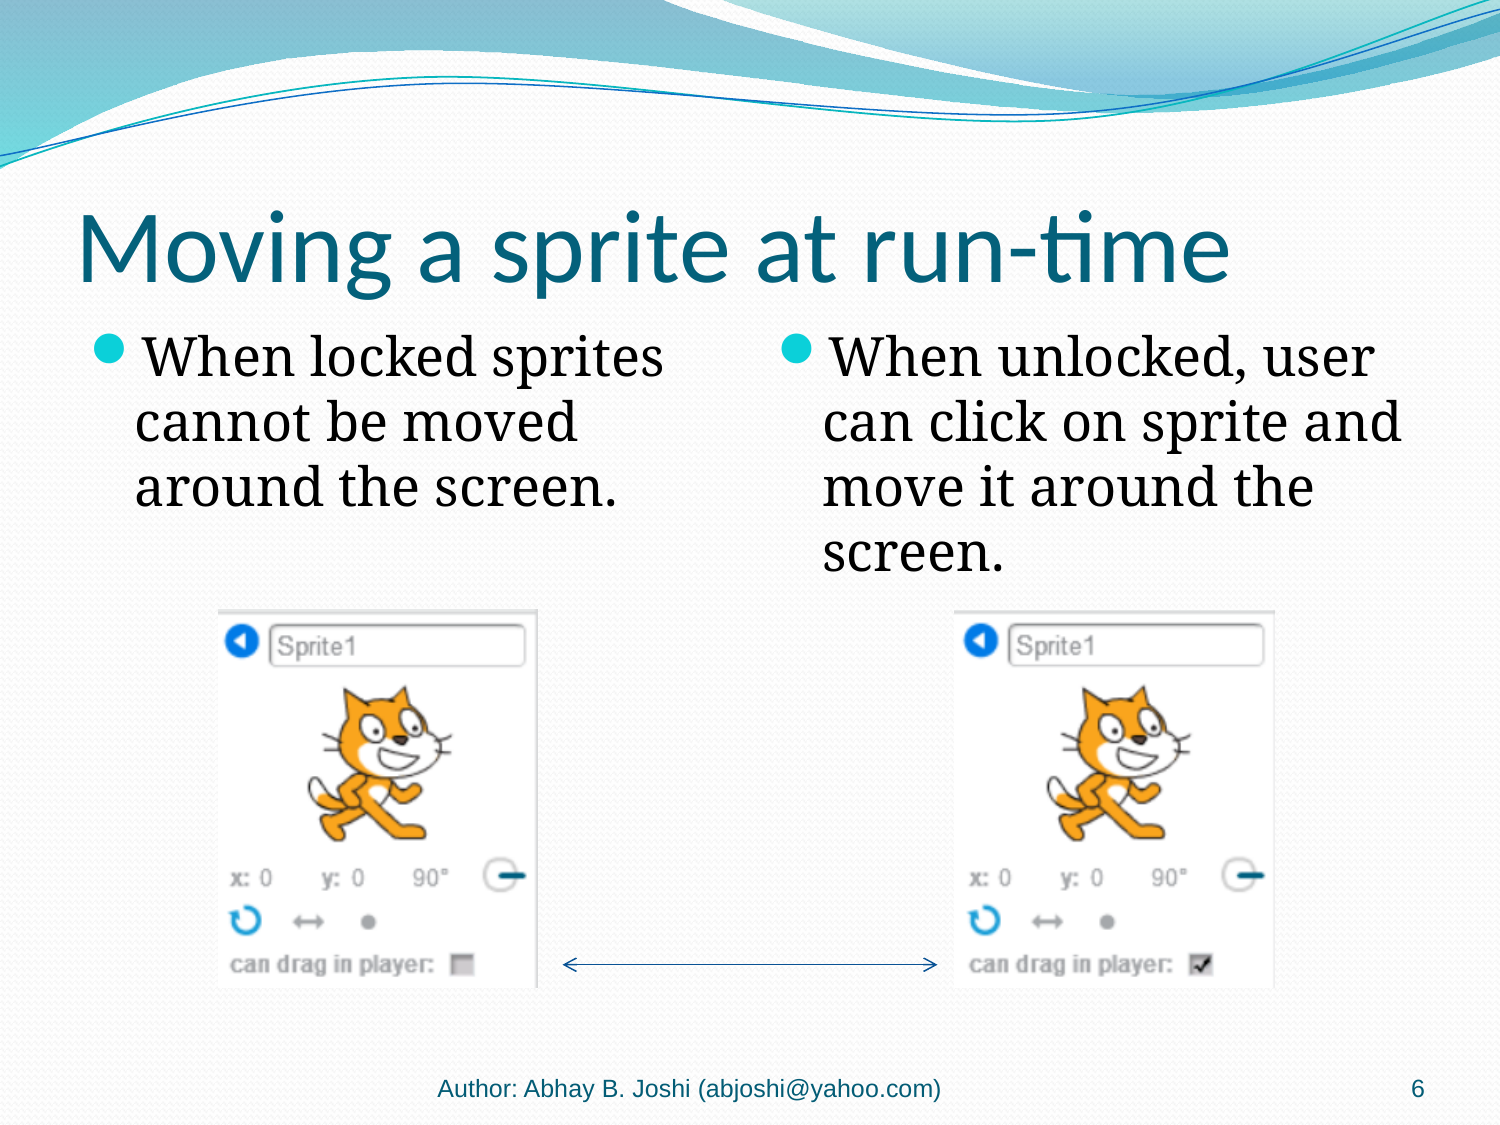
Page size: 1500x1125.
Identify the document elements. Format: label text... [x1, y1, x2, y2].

list When unlocked, user can click on sprite and move it around the screen. [762, 314, 1425, 1043]
list When locked sprites cannot be moved around the screen. [75, 314, 738, 1043]
title Moving a sprite at run-time [75, 115, 1425, 303]
picture [954, 610, 1276, 988]
slide_number 6 [1299, 1042, 1425, 1103]
footer Author: Abhay B. Joshi (abjoshi@yahoo.com) [437, 1042, 988, 1103]
picture [218, 609, 538, 988]
